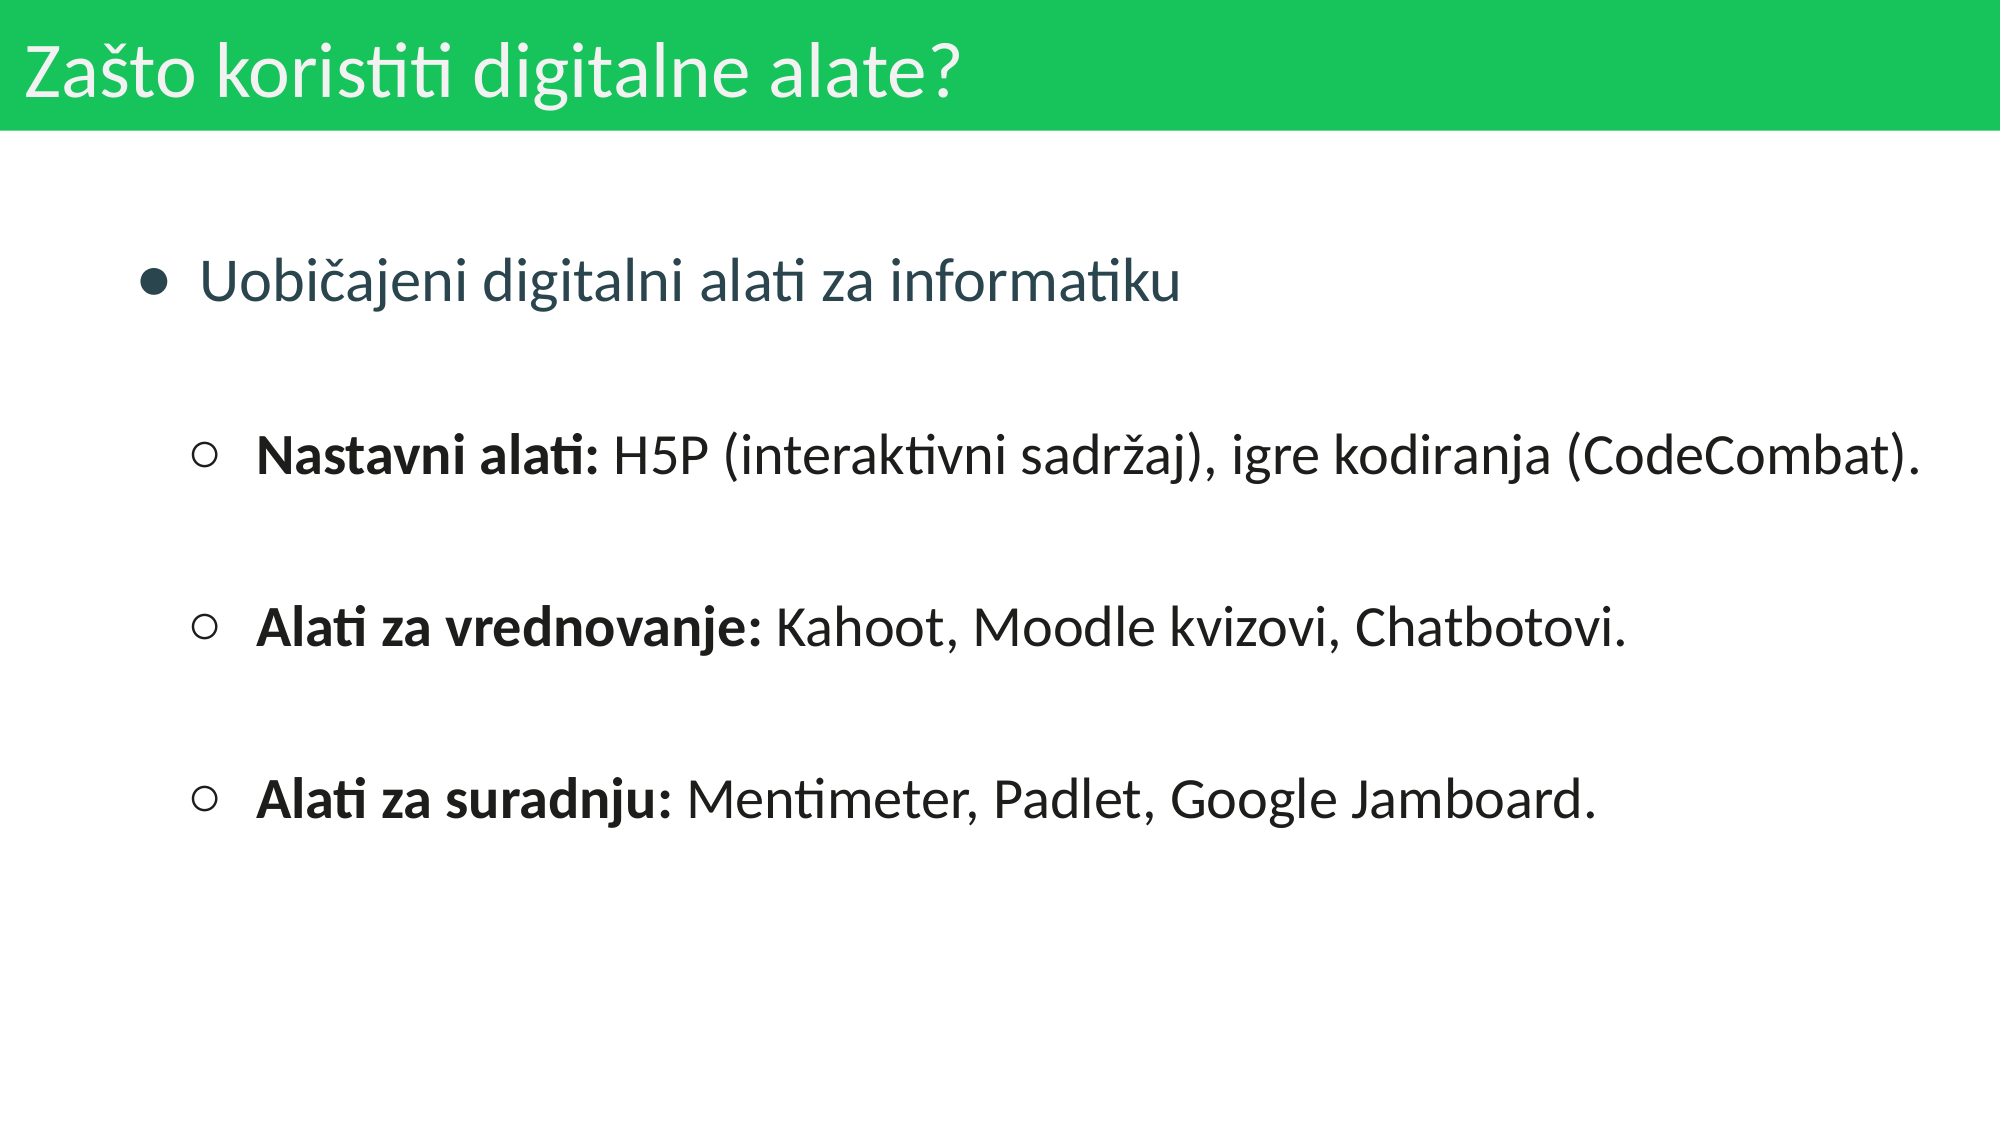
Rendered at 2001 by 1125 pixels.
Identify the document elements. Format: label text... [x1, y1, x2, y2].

title Zašto koristiti digitalne alate? [16, 13, 1976, 131]
list Uobičajeni digitalni alati za informatiku Nastavni alati: H5P (interaktivni sadržaj), igre kodiranja (CodeCombat). Alati za vrednovanje: Kahoot, Moodle kvizovi, Chatbotovi. Alati za suradnju: Mentimeter, Padlet, Google Jamboard. [16, 144, 1976, 1108]
